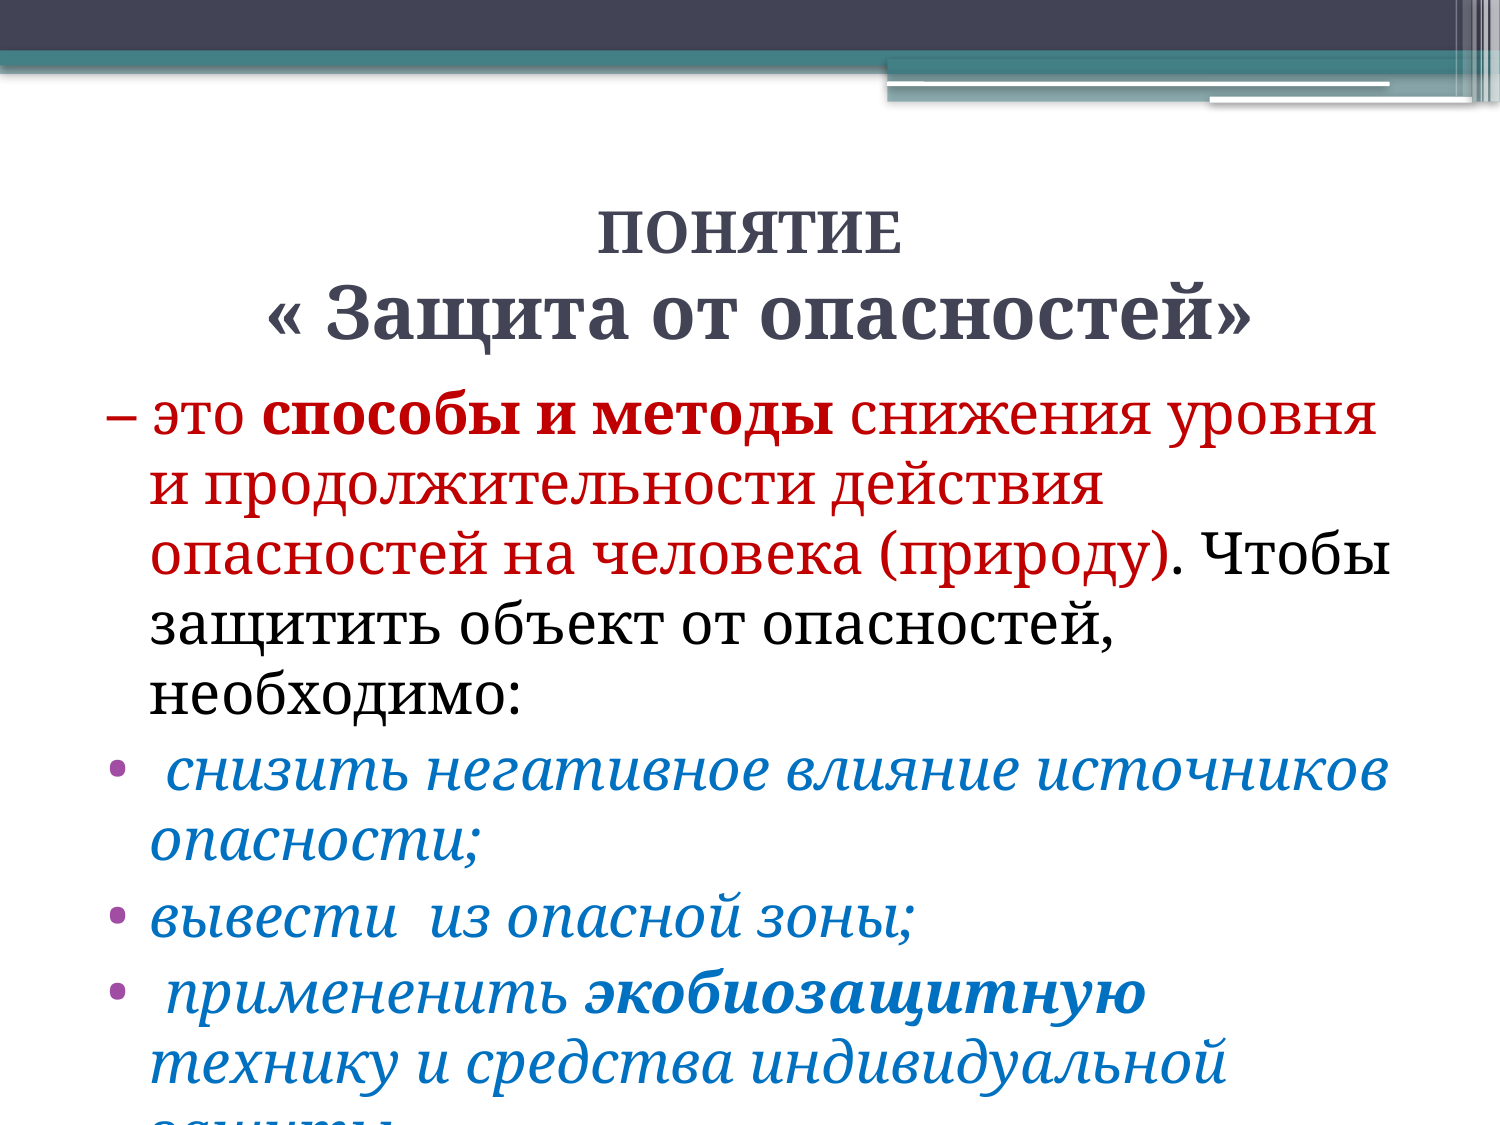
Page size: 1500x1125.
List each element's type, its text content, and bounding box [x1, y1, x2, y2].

title ПОНЯТИЕ « Защита от опасностей» [75, 187, 1425, 363]
list – это способы и методы снижения уровня и продолжительности действия опасностей на человека (природу). Чтобы защитить объект от опасностей, необходимо: снизить негативное влияние источников опасности; вывести из опасной зоны; примененить экобиозащитную технику и средства индивидуальной защиты. [75, 368, 1425, 1079]
